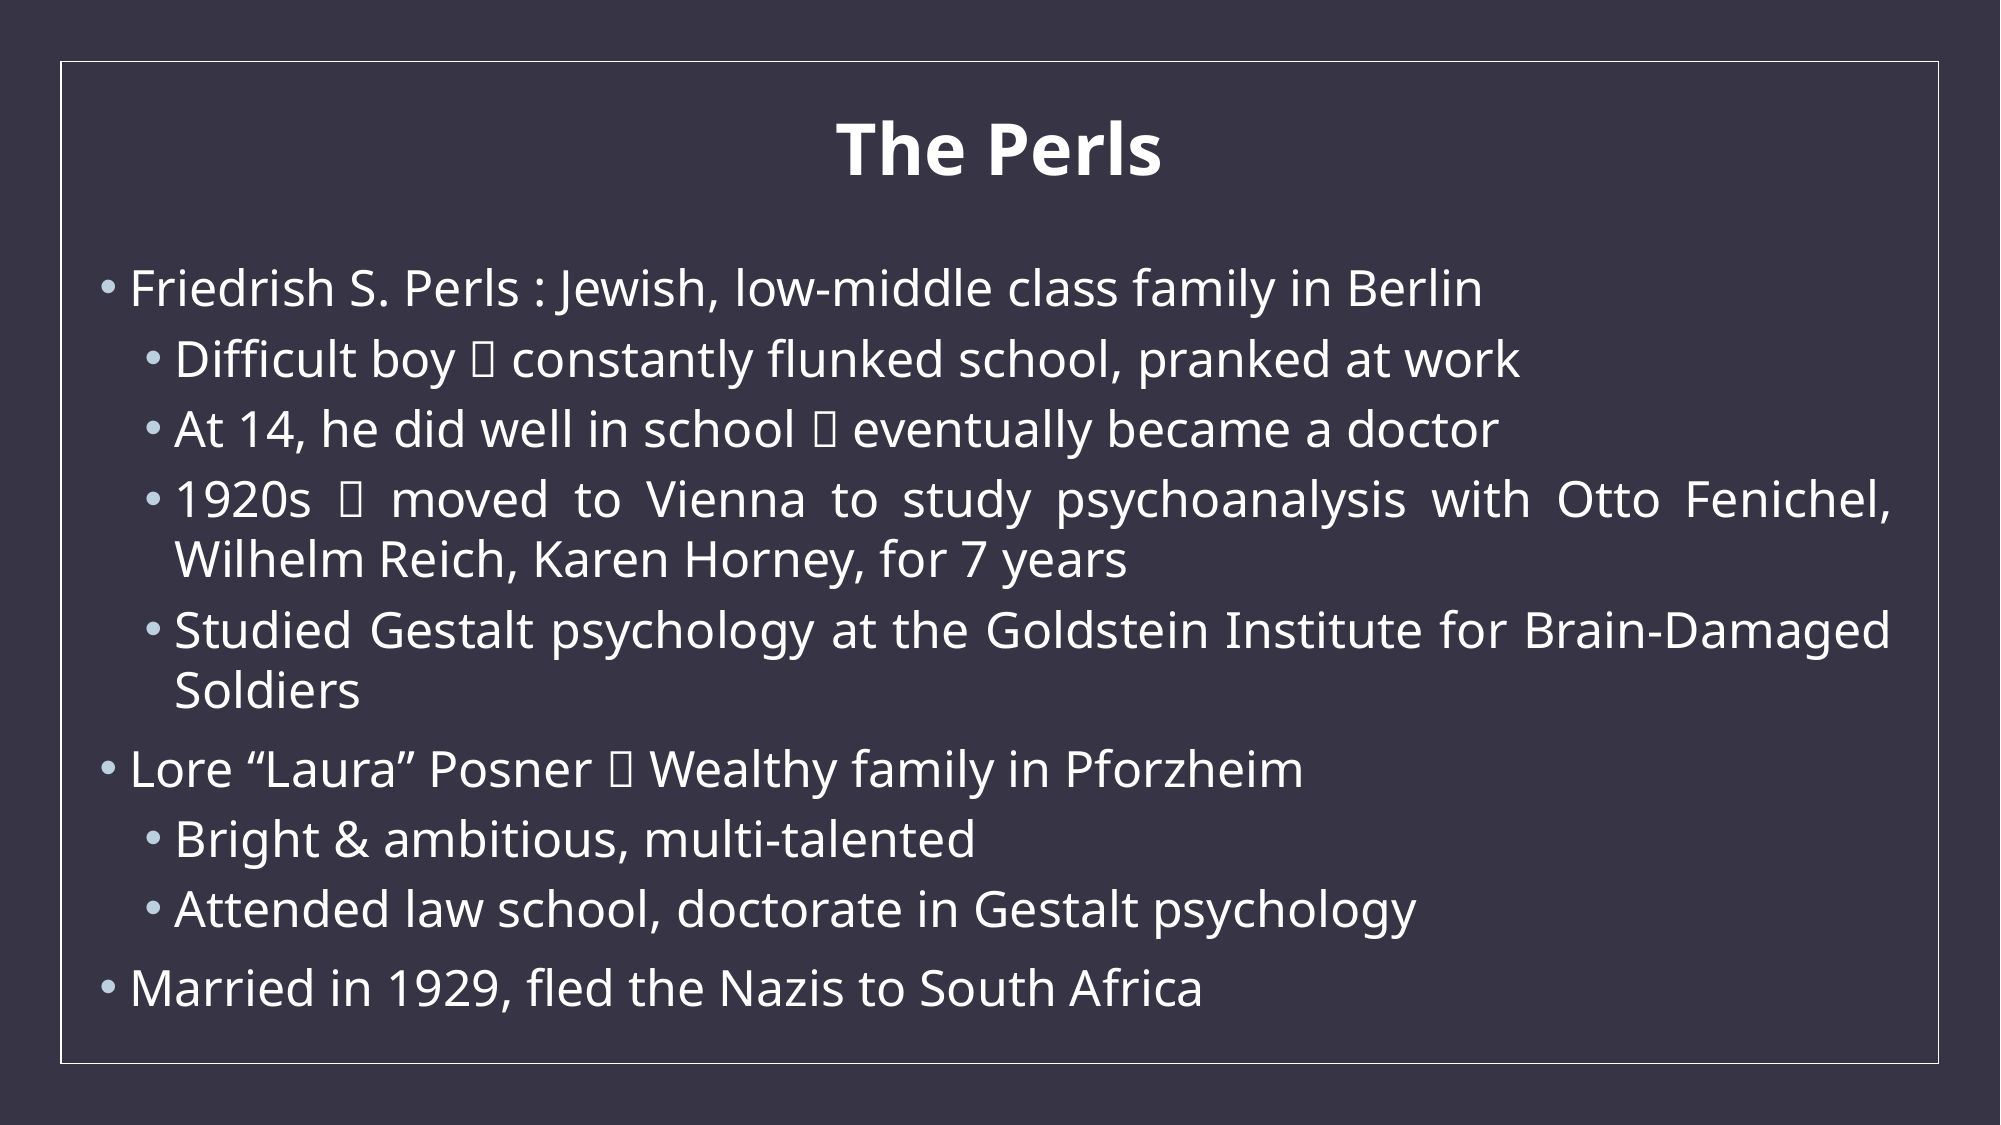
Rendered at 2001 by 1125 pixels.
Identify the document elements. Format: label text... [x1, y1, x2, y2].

list Friedrish S. Perls : Jewish, low-middle class family in Berlin Difficult boy  constantly flunked school, pranked at work At 14, he did well in school  eventually became a doctor 1920s  moved to Vienna to study psychoanalysis with Otto Fenichel, Wilhelm Reich, Karen Horney, for 7 years Studied Gestalt psychology at the Goldstein Institute for Brain-Damaged Soldiers Lore “Laura” Posner  Wealthy family in Pforzheim Bright & ambitious, multi-talented Attended law school, doctorate in Gestalt psychology Married in 1929, fled the Nazis to South Africa [84, 249, 1909, 1060]
title The Perls [174, 105, 1825, 199]
